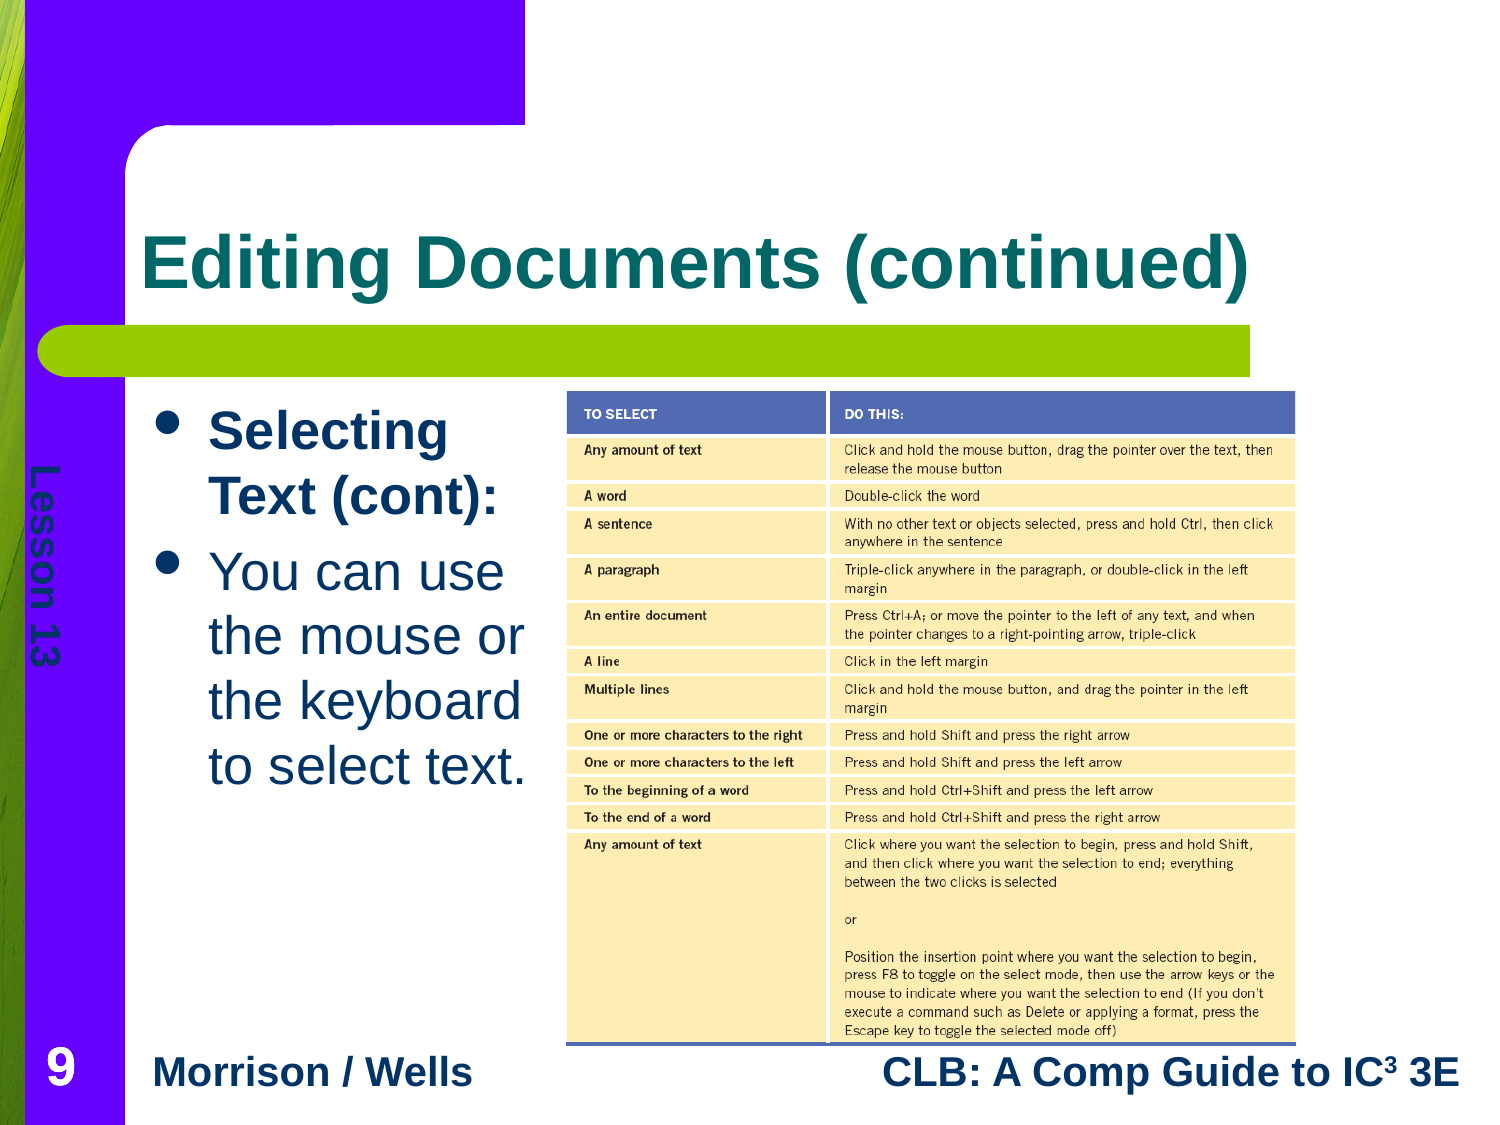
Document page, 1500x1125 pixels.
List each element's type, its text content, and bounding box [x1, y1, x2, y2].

picture [0, 0, 25, 1125]
list Selecting Text (cont): You can use the mouse or the keyboard to select text. [137, 387, 551, 1013]
title Editing Documents (continued) [124, 124, 1426, 313]
text_box 9 [13, 1023, 111, 1105]
picture [562, 387, 1301, 1049]
